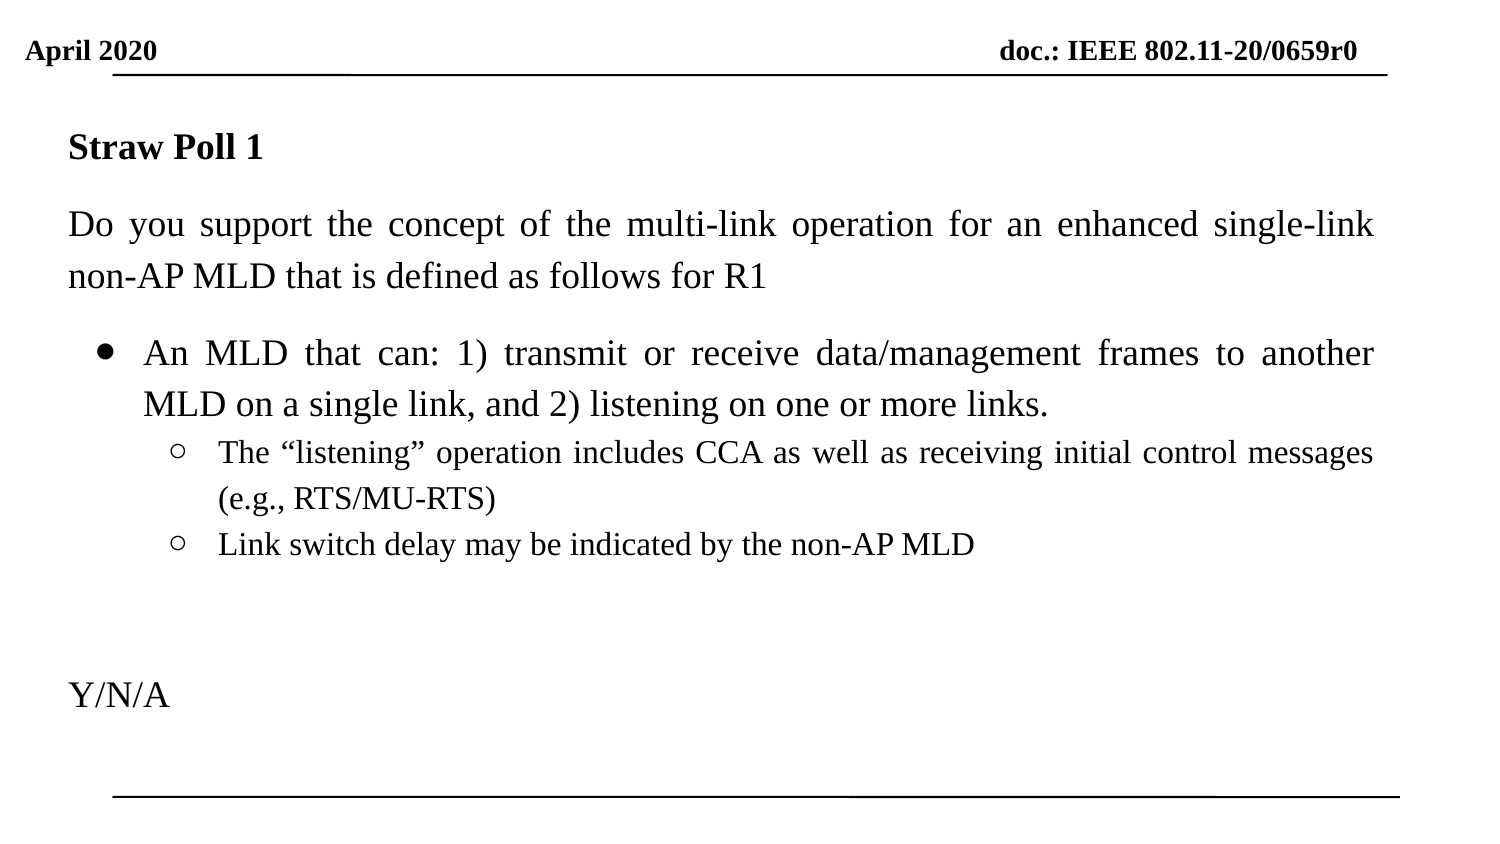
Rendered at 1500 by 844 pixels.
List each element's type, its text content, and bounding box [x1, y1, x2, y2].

list Straw Poll 1 Do you support the concept of the multi-link operation for an enhanced single-link non-AP MLD that is defined as follows for R1 An MLD that can: 1) transmit or receive data/management frames to another MLD on a single link, and 2) listening on one or more links. The “listening” operation includes CCA as well as receiving initial control messages (e.g., RTS/MU-RTS) Link switch delay may be indicated by the non-AP MLD Y/N/A [56, 109, 1388, 772]
